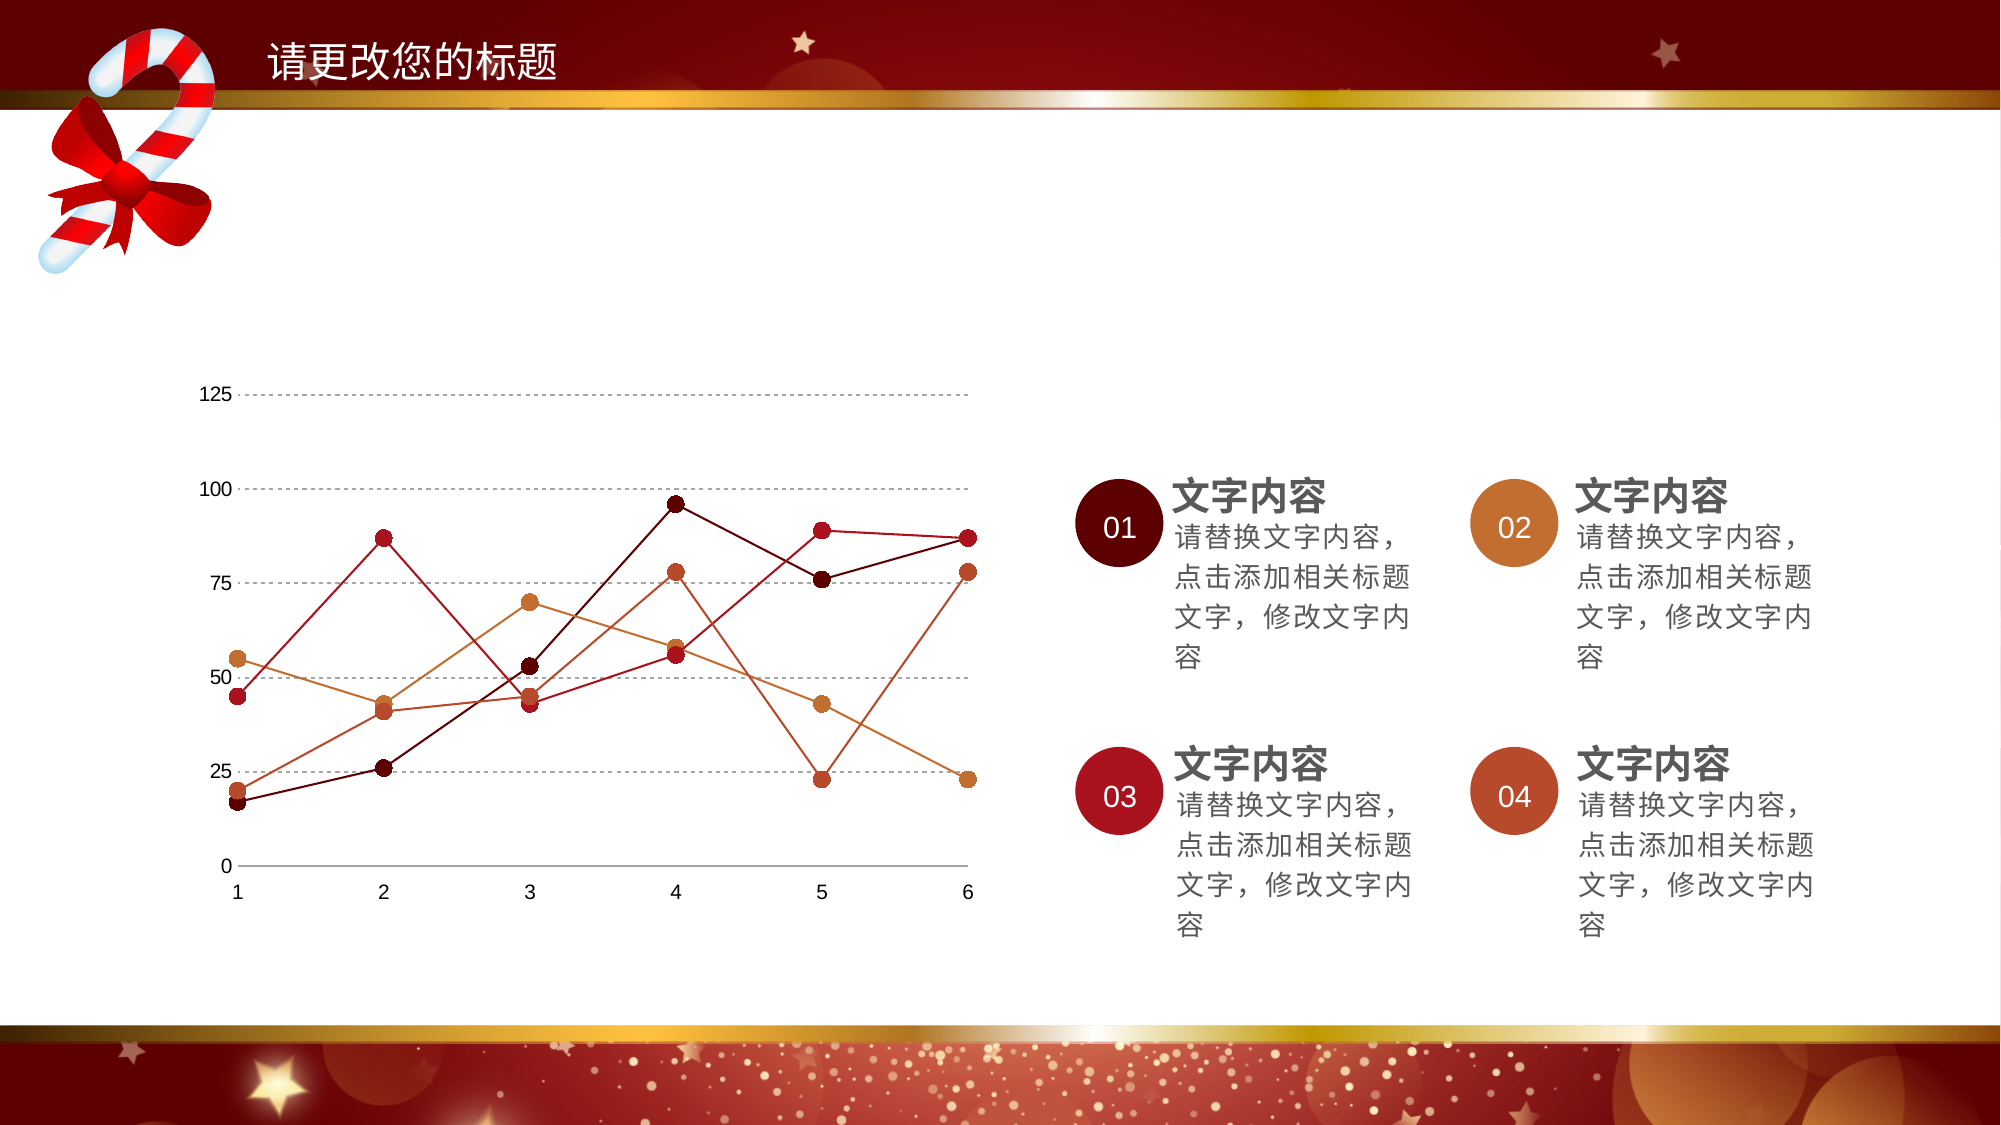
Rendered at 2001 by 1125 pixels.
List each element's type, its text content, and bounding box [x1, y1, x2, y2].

text_box 请更改您的标题 [251, 28, 729, 94]
picture [0, 1026, 2001, 1125]
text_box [1470, 730, 1815, 943]
chart [179, 364, 986, 917]
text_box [1075, 730, 1413, 943]
picture [0, 0, 2001, 274]
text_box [1075, 462, 1411, 675]
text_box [1470, 462, 1813, 675]
